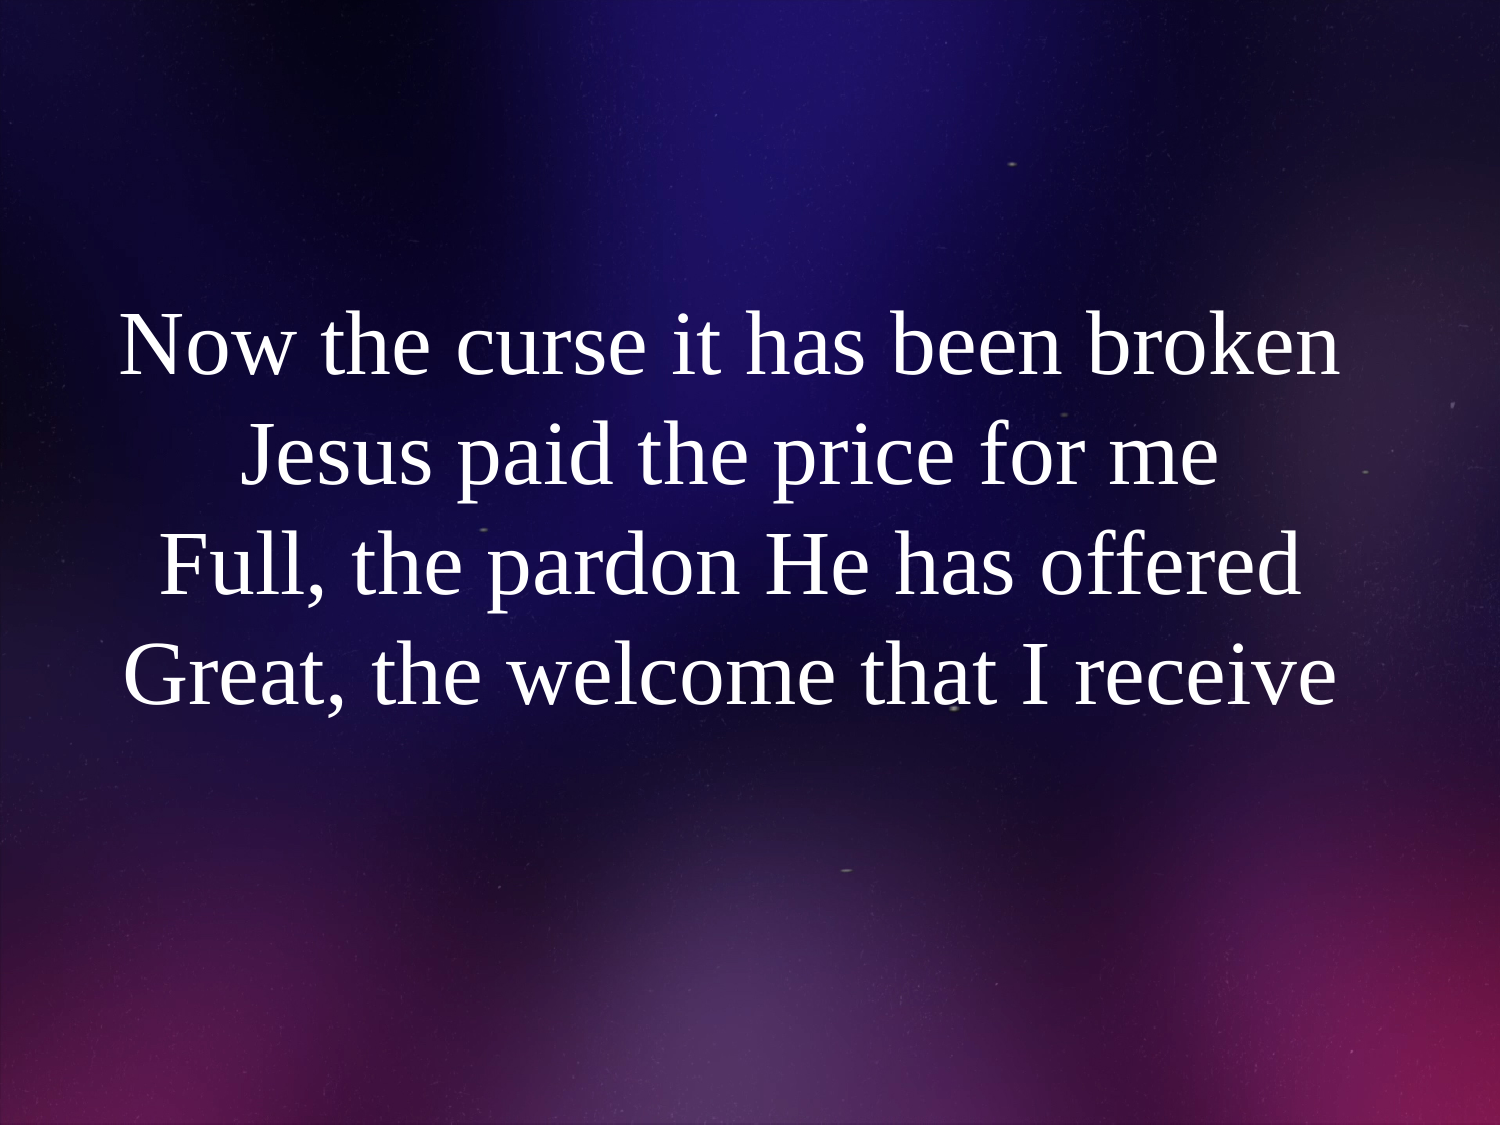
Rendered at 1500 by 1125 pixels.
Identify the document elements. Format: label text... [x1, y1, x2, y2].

title Now the curse it has been broken Jesus paid the price for me Full, the pardon He has offered Great, the welcome that I receive [50, 408, 1413, 597]
picture [0, 0, 1500, 1125]
